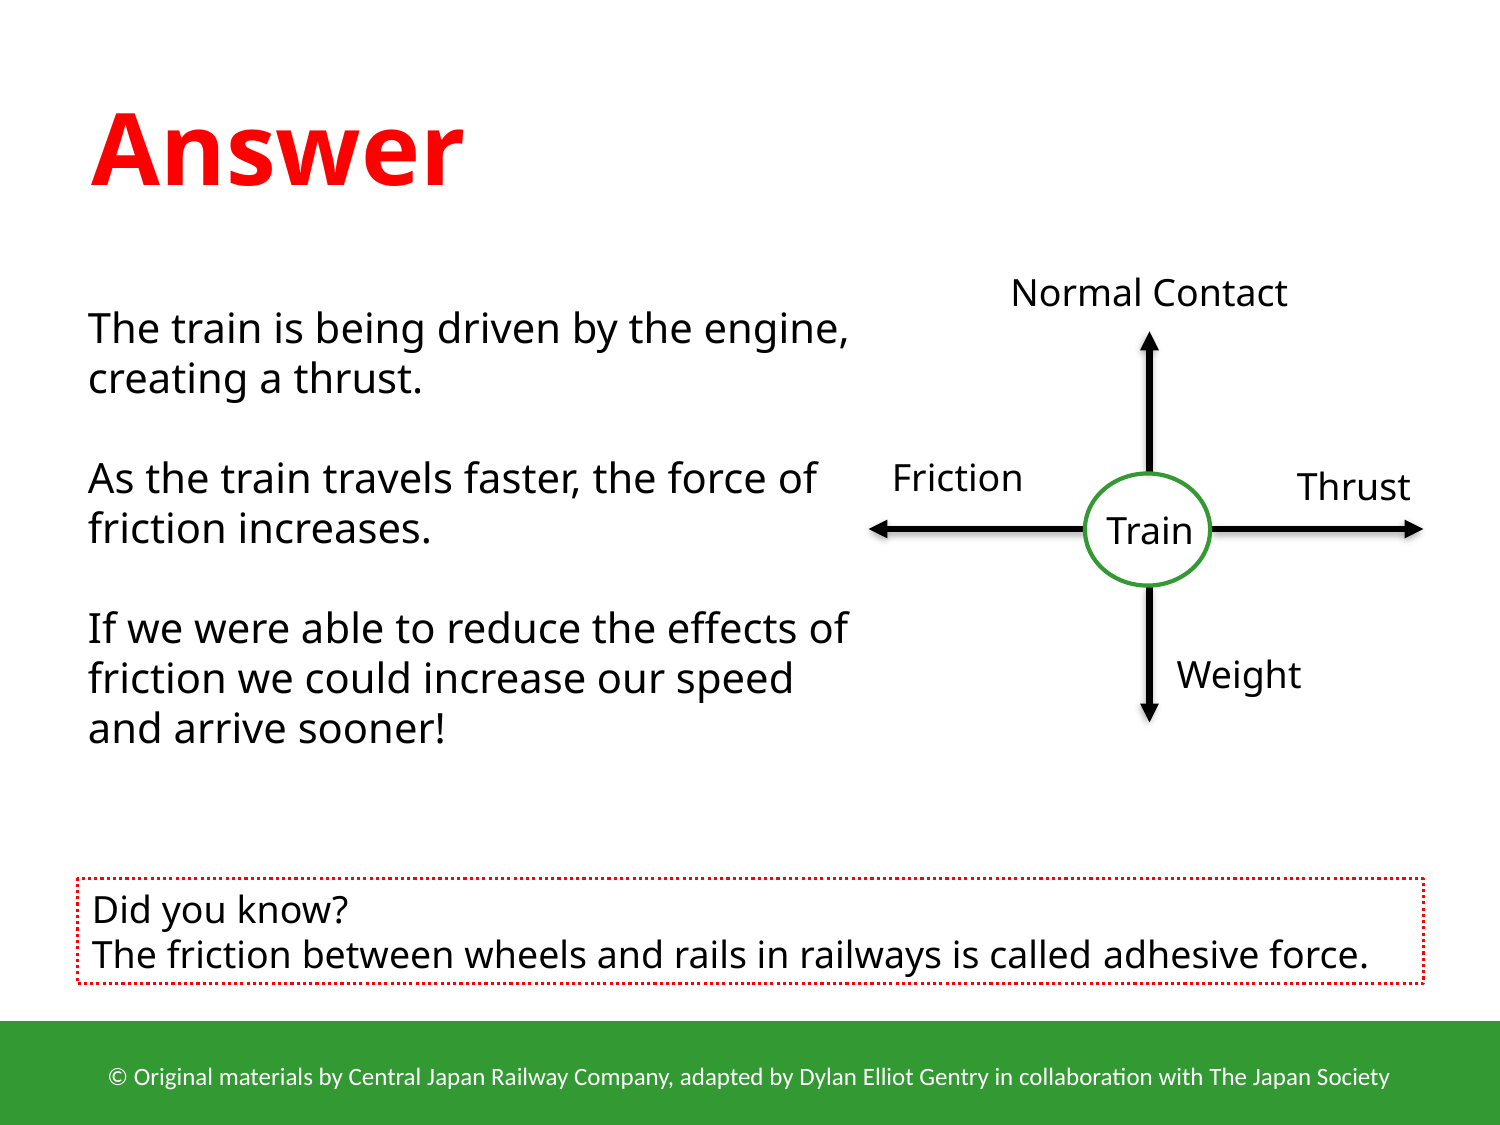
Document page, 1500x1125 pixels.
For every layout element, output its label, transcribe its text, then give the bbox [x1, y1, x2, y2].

text_box Did you know? The friction between wheels and rails in railways is called adhesive force. [77, 878, 1424, 984]
text_box Answer [76, 78, 1176, 213]
footer © Original materials by Central Japan Railway Company, adapted by Dylan Elliot Gentry in collaboration with The Japan Society [0, 1028, 1500, 1122]
text_box [0, 1021, 1500, 1028]
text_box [868, 261, 1424, 723]
text_box The train is being driven by the engine, creating a thrust. As the train travels faster, the force of friction increases. If we were able to reduce the effects of friction we could increase our speed and arrive sooner! [72, 228, 877, 805]
